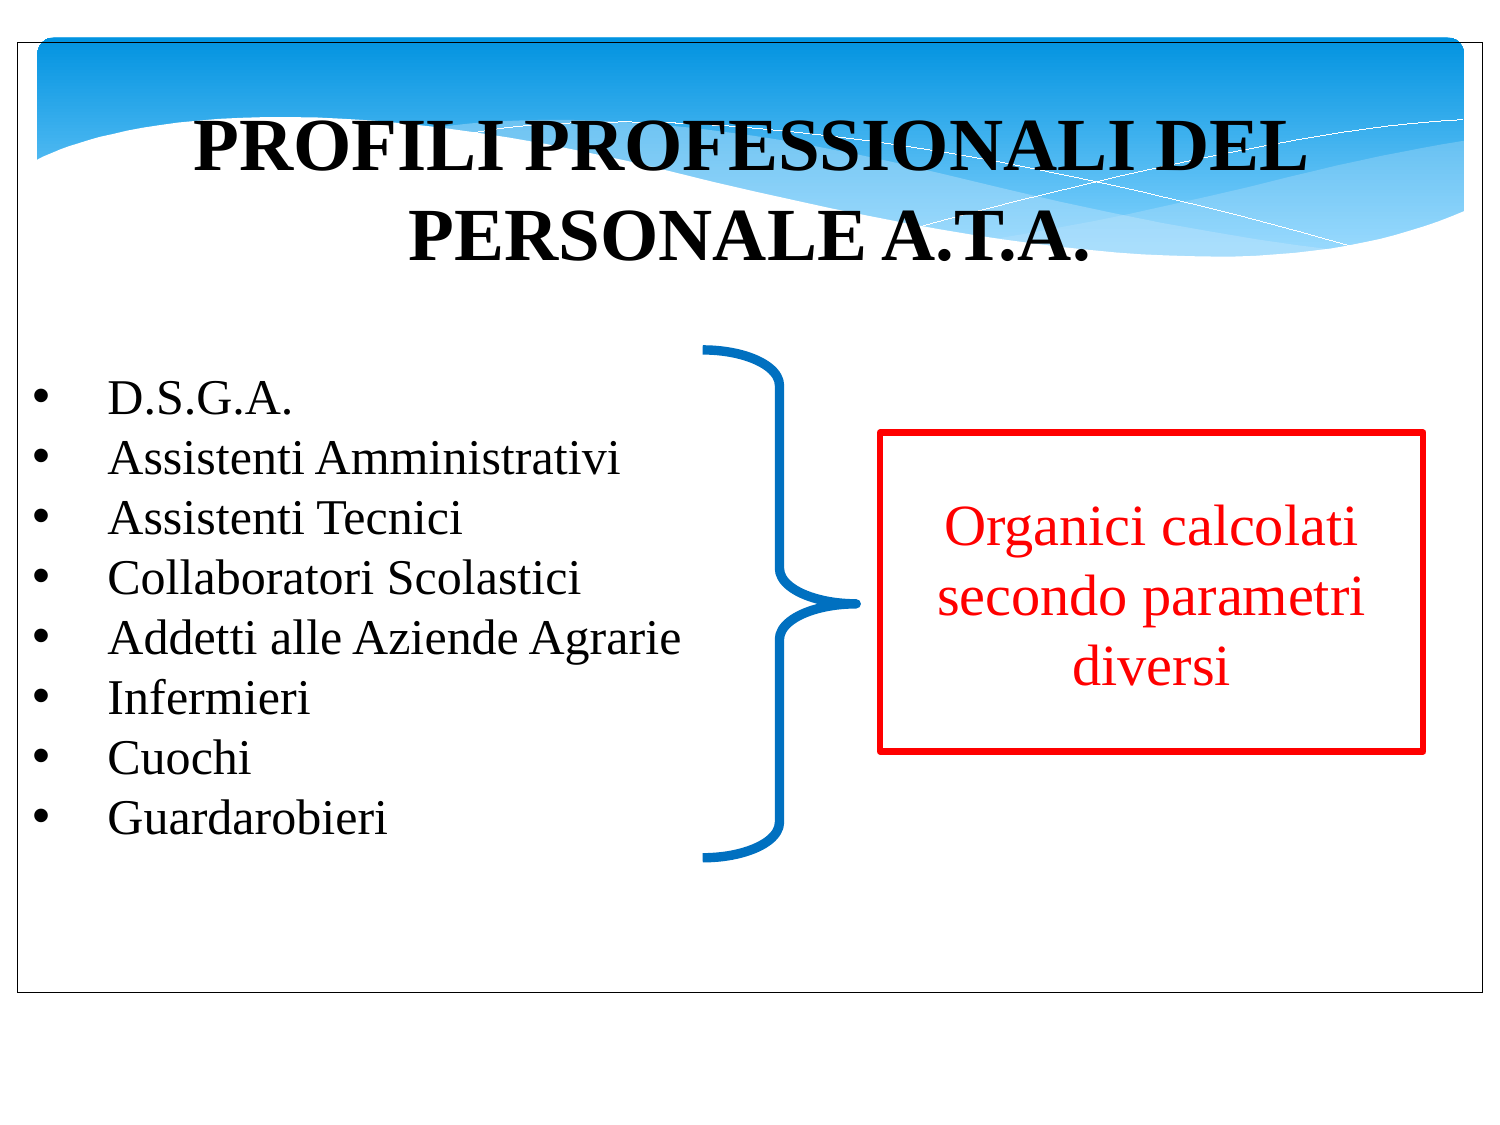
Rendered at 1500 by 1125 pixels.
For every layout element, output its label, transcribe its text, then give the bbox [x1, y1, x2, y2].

text_box [702, 349, 858, 859]
text_box PROFILI PROFESSIONALI DEL PERSONALE A.T.A. D.S.G.A. Assistenti Amministrativi Assistenti Tecnici Collaboratori Scolastici Addetti alle Aziende Agrarie Infermieri Cuochi Guardarobieri [17, 42, 1483, 993]
text_box Organici calcolati secondo parametri diversi [879, 431, 1425, 753]
